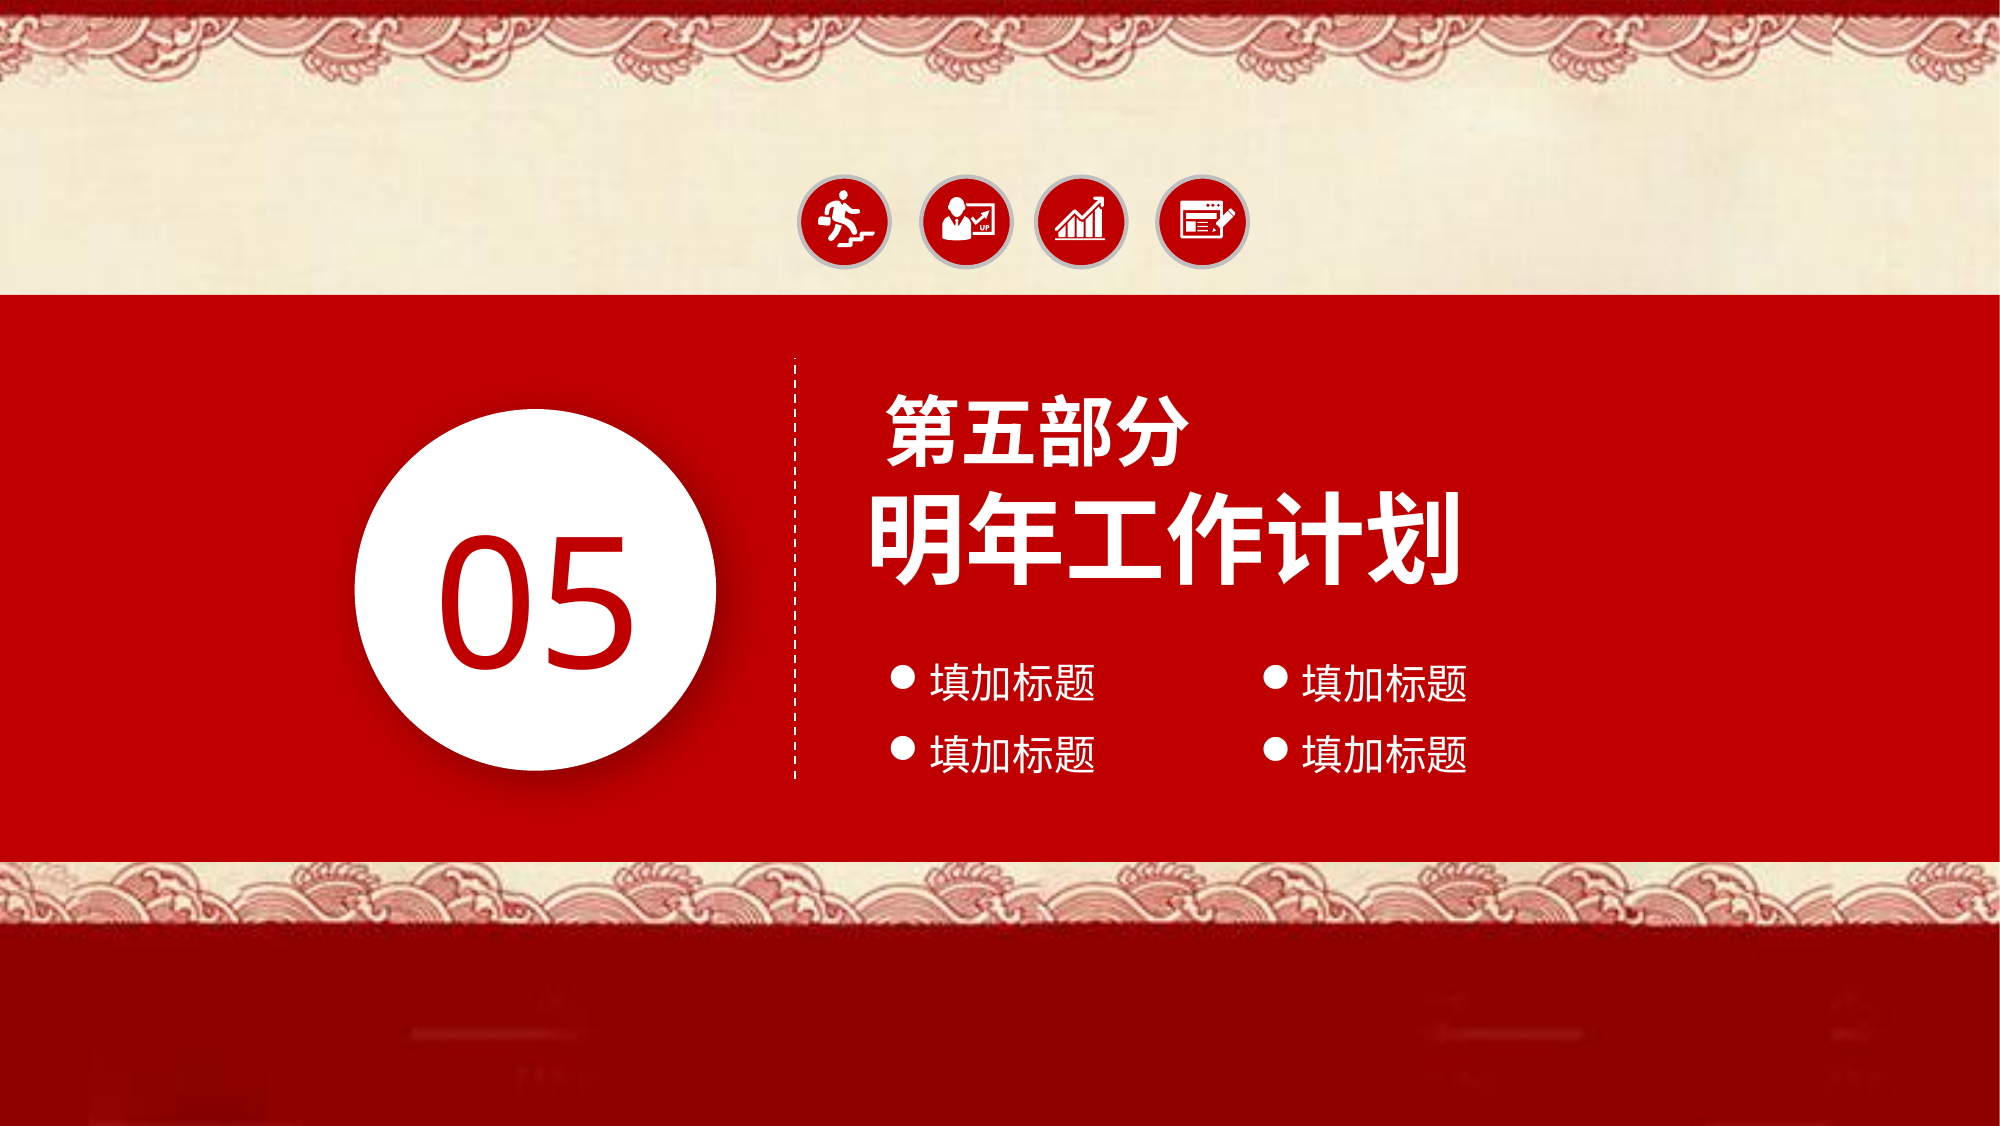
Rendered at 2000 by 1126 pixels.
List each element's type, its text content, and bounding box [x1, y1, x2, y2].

text_box 填加标题 [887, 728, 1327, 779]
picture [0, 863, 2000, 1126]
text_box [799, 176, 890, 268]
text_box 第五部分 明年工作计划 [845, 373, 1486, 606]
text_box 填加标题 [1259, 657, 1700, 708]
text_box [921, 176, 1012, 268]
picture [0, 0, 2000, 294]
text_box 填加标题 [887, 657, 1259, 708]
text_box [0, 294, 2000, 863]
text_box 填加标题 [1259, 729, 1700, 780]
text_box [1157, 176, 1248, 268]
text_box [1035, 176, 1127, 268]
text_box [361, 416, 709, 764]
